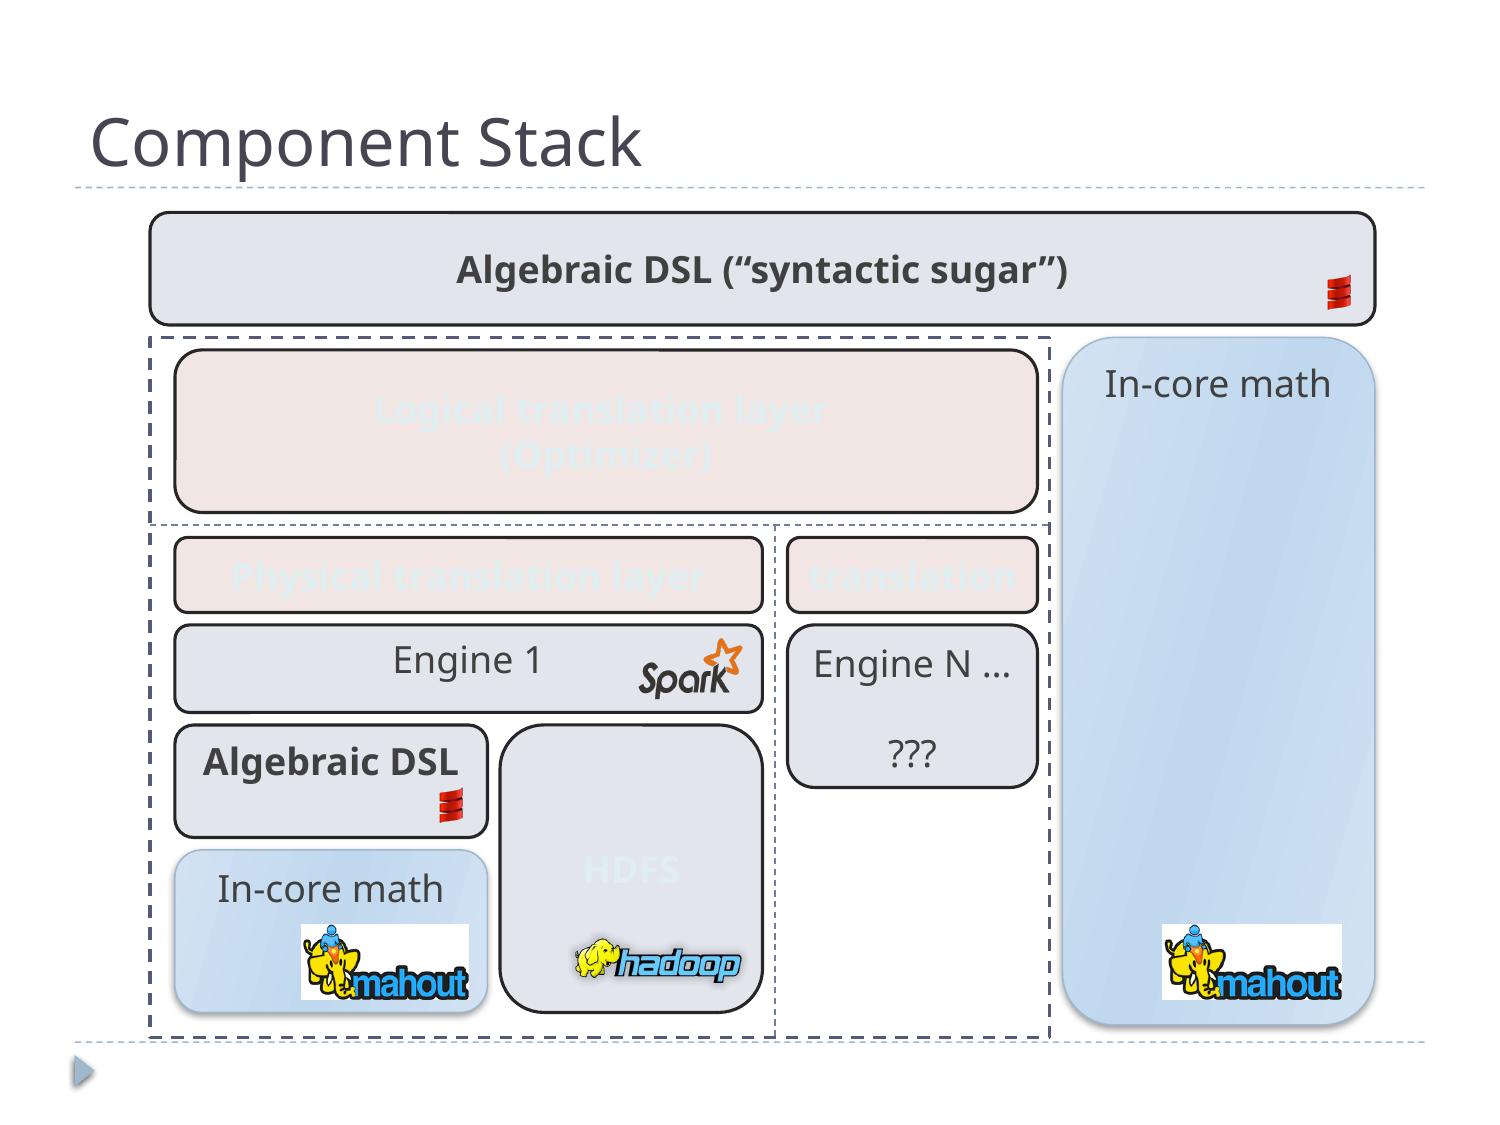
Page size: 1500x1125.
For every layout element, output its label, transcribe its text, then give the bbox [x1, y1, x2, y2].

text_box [174, 849, 488, 1013]
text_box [780, 724, 801, 1026]
text_box [148, 538, 769, 1039]
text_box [174, 624, 763, 713]
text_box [499, 724, 769, 1026]
text_box [148, 338, 1051, 524]
text_box translation [785, 538, 1040, 615]
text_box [174, 724, 488, 838]
text_box Physical translation layer [173, 540, 764, 615]
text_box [1062, 337, 1376, 1026]
title Component Stack [75, 37, 1425, 188]
text_box [780, 533, 1051, 1039]
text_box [149, 212, 1376, 326]
